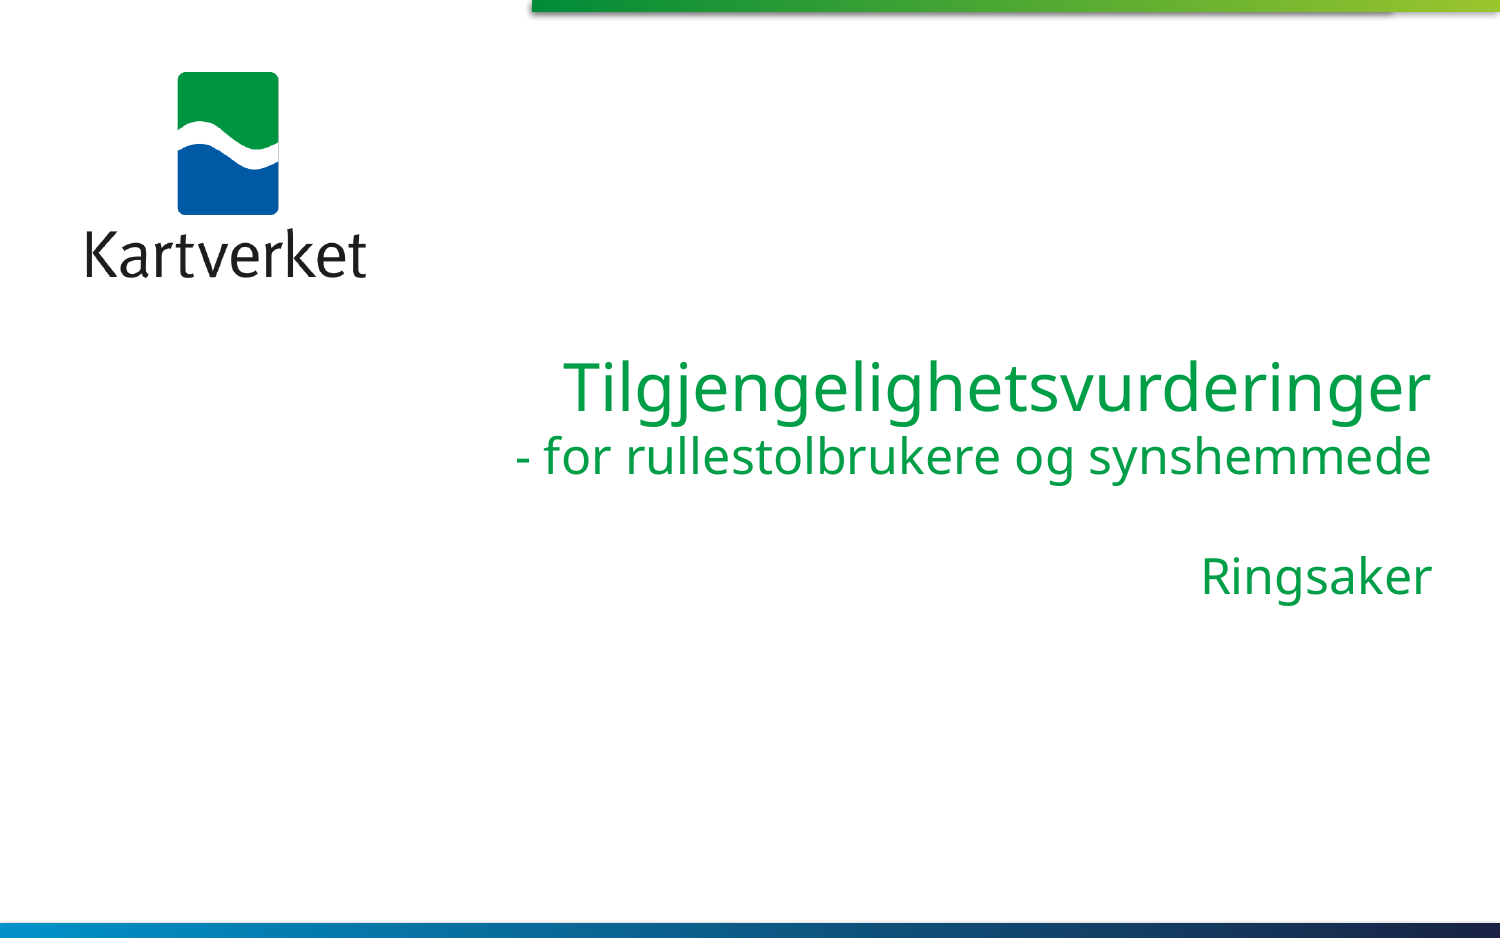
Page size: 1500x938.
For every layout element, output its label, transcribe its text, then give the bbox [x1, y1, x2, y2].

text_box Tilgjengelighetsvurderinger - for rullestolbrukere og synshemmede Ringsaker [66, 337, 1449, 613]
